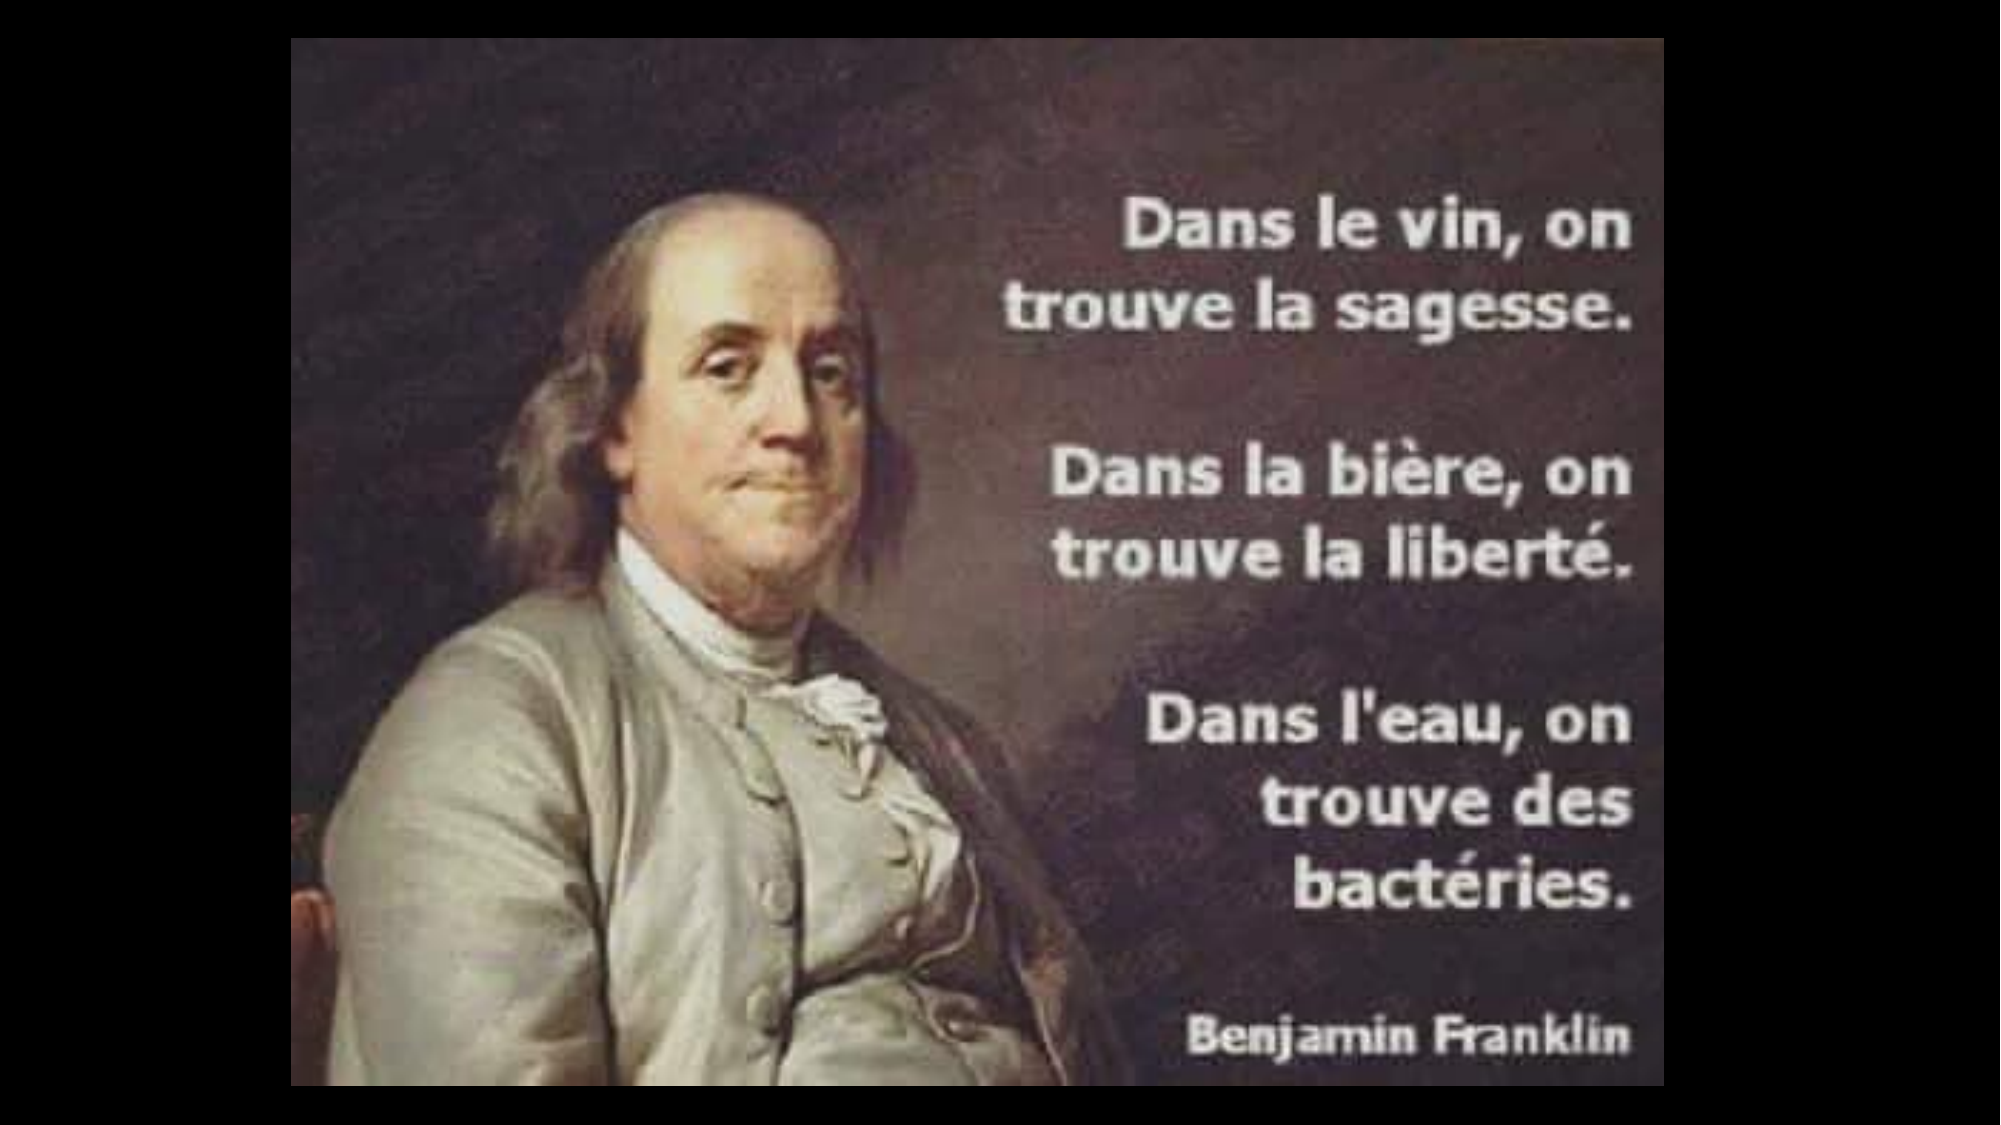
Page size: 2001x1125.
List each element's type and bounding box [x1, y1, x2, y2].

list [291, 38, 1664, 1086]
